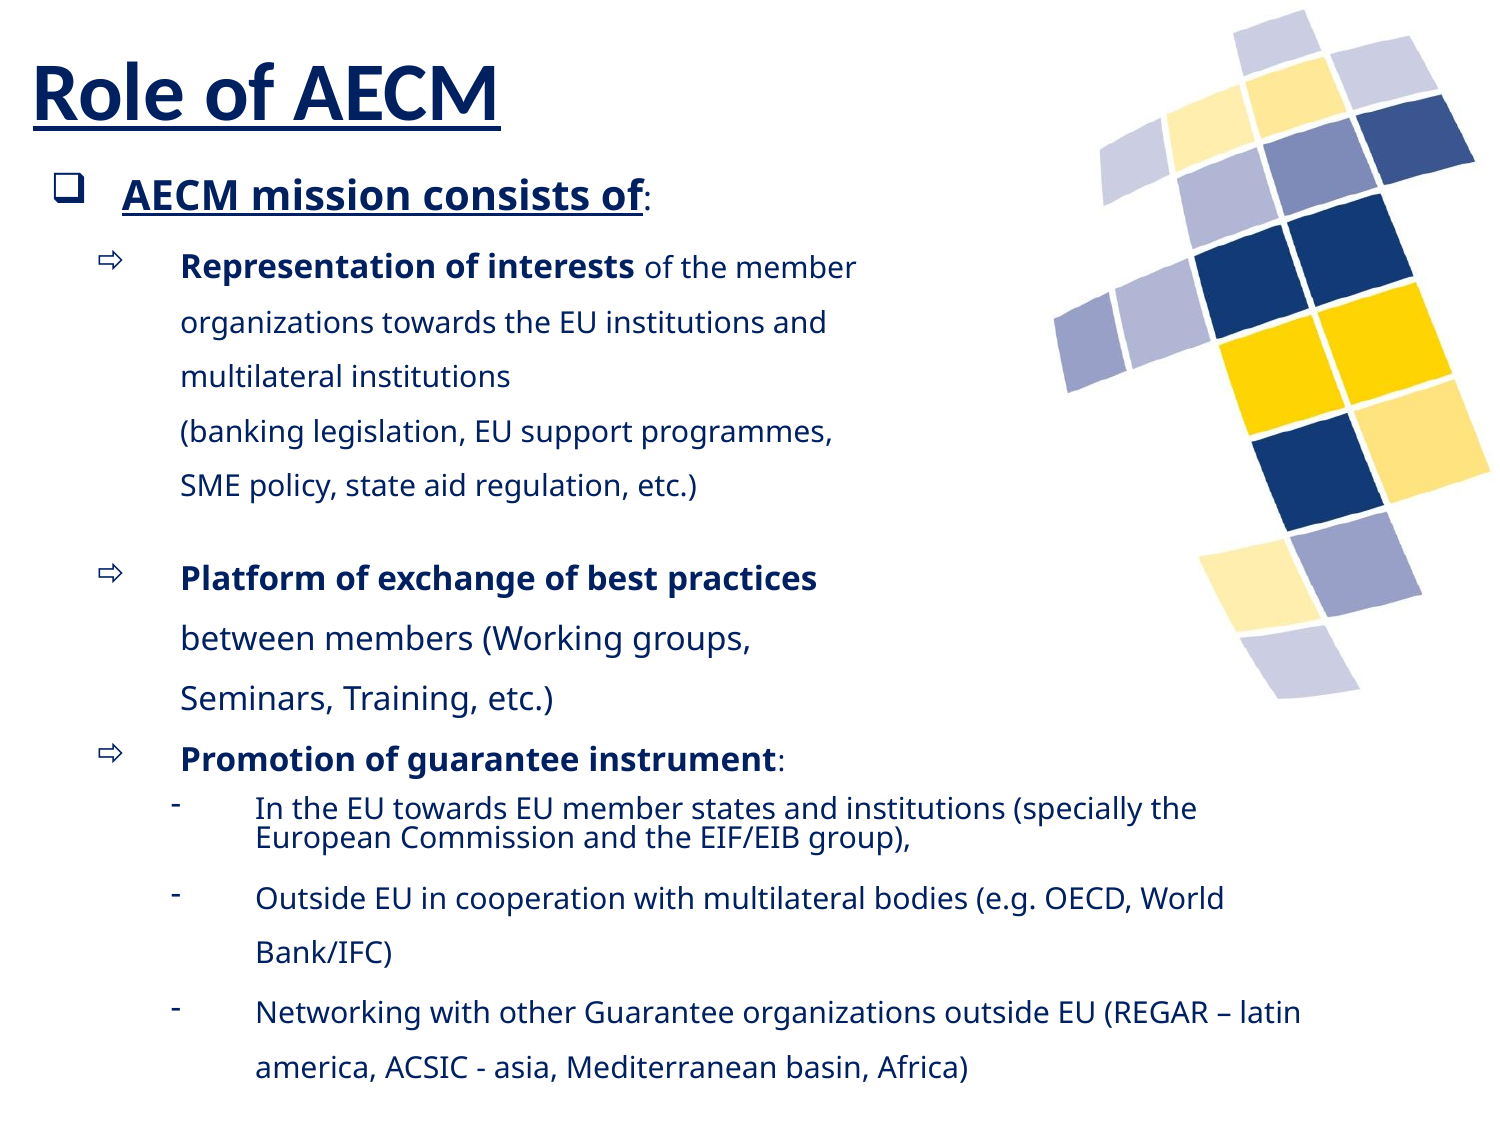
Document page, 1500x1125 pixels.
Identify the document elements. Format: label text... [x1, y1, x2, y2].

text_box [171, 231, 1289, 951]
subtitle AECM mission consists of: Representation of interests of the member organizations towards the EU institutions and multilateral institutions (banking legislation, EU support programmes, SME policy, state aid regulation, etc.) Platform of exchange of best practices between members (Working groups, Seminars, Training, etc.) Promotion of guarantee instrument: In the EU towards EU member states and institutions (specially the European Commission and the EIF/EIB group), Outside EU in cooperation with multilateral bodies (e.g. OECD, World Bank/IFC) Networking with other Guarantee organizations outside EU (REGAR – latin america, ACSIC - asia, Mediterranean basin, Africa) [5, 160, 1329, 1110]
title Role of AECM [17, 7, 1039, 167]
picture [1045, 0, 1499, 709]
